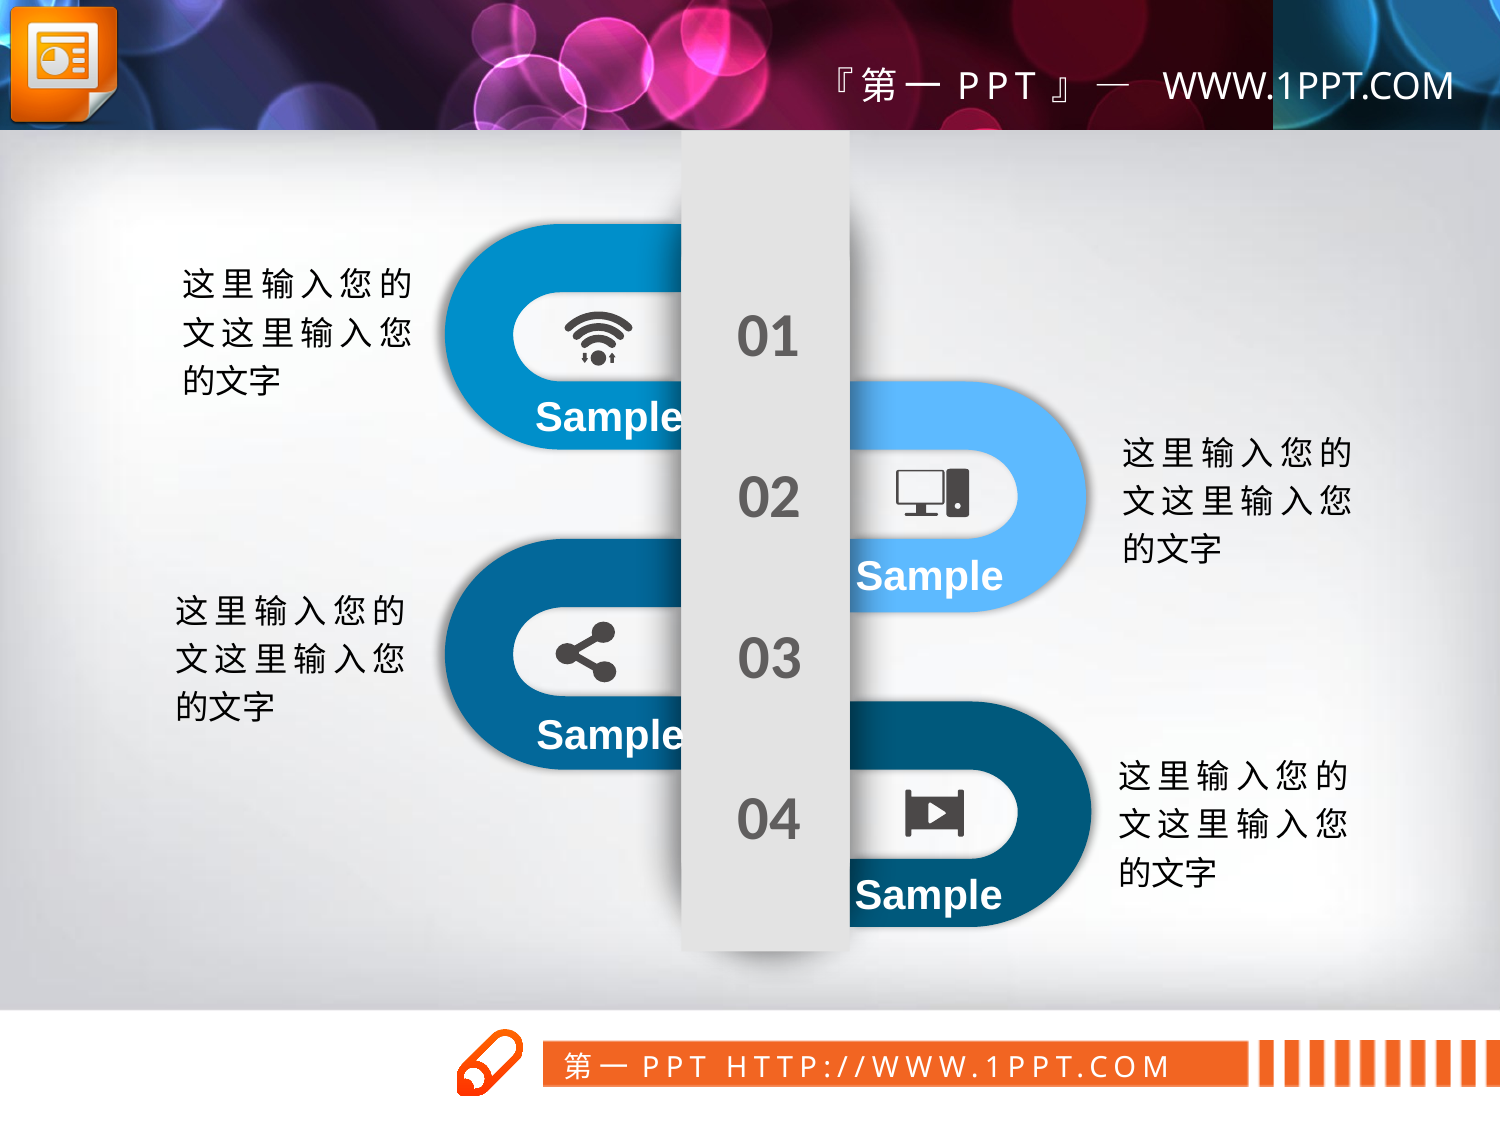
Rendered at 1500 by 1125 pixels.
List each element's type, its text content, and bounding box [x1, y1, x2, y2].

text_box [534, 306, 696, 447]
text_box [887, 701, 1092, 916]
text_box [444, 538, 645, 765]
text_box 这里输入您的文这里输入您的文字 [164, 575, 418, 732]
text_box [681, 130, 850, 952]
text_box 这里输入您的文这里输入您的文字 [1107, 741, 1360, 898]
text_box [853, 789, 1016, 924]
text_box 这里输入您的文这里输入您的文字 [1111, 417, 1365, 574]
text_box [534, 621, 687, 765]
text_box [444, 224, 654, 446]
text_box [887, 381, 1087, 604]
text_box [853, 468, 1006, 606]
text_box 这里输入您的文这里输入您的文字 [171, 249, 424, 406]
picture [0, 0, 1500, 1012]
picture [543, 1040, 1500, 1087]
